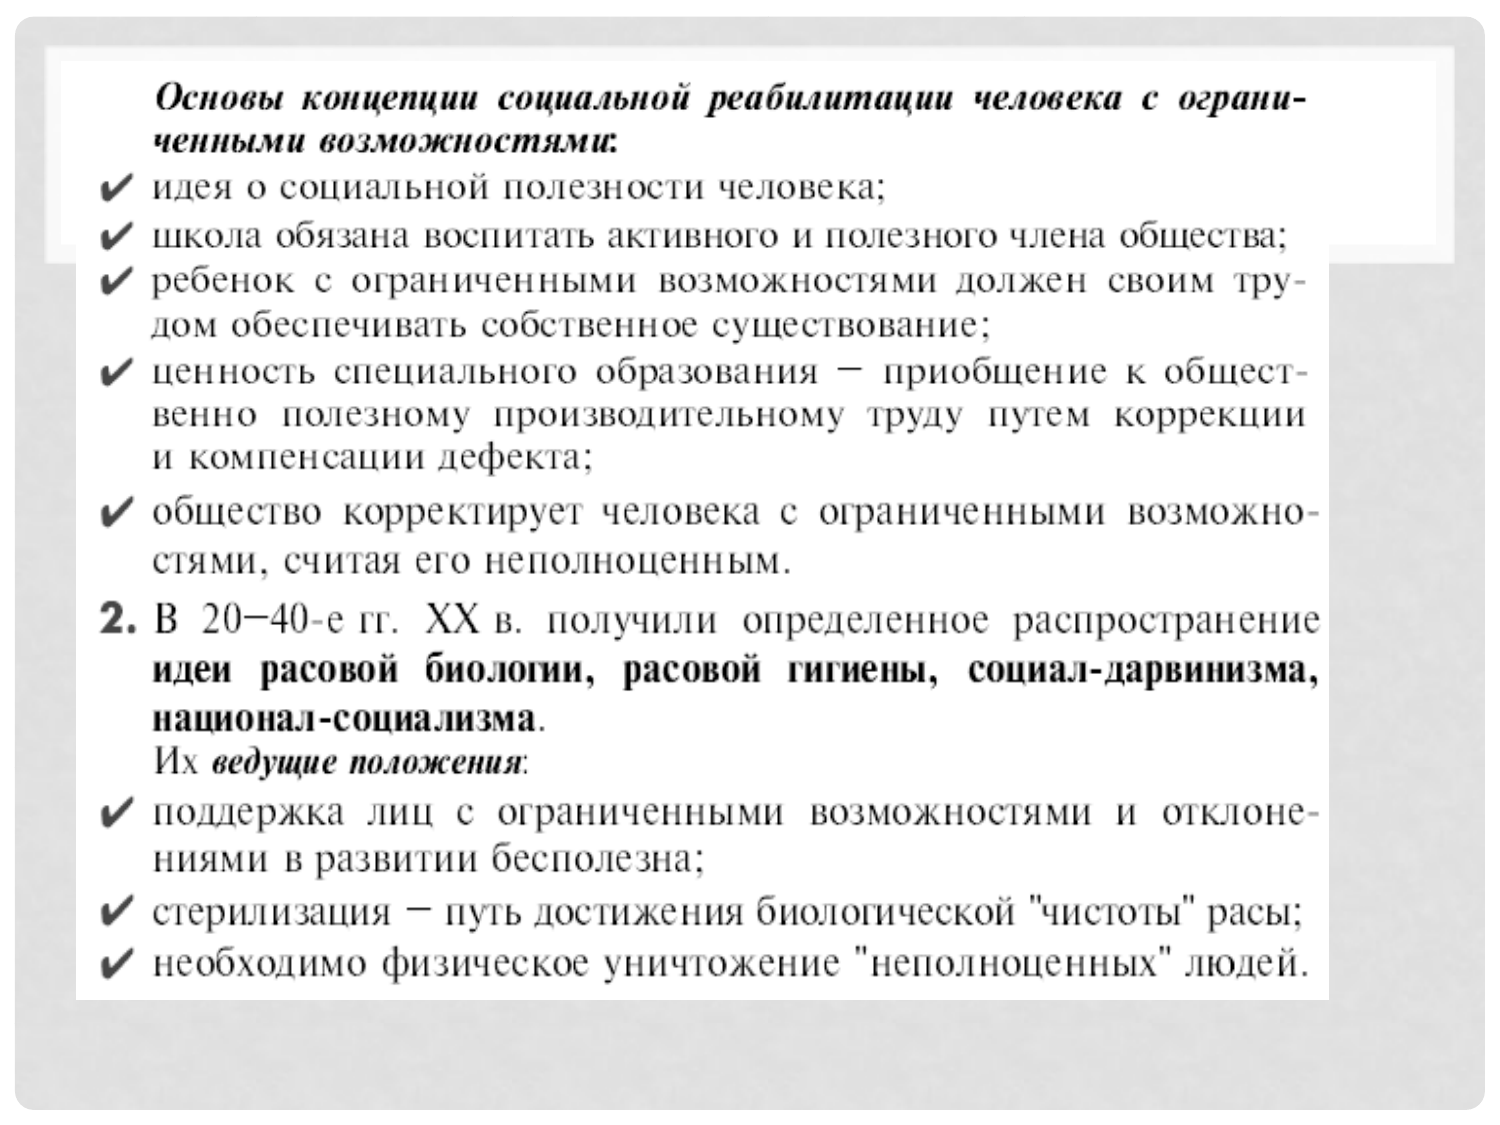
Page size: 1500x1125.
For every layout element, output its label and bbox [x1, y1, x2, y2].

picture [76, 77, 1329, 1000]
